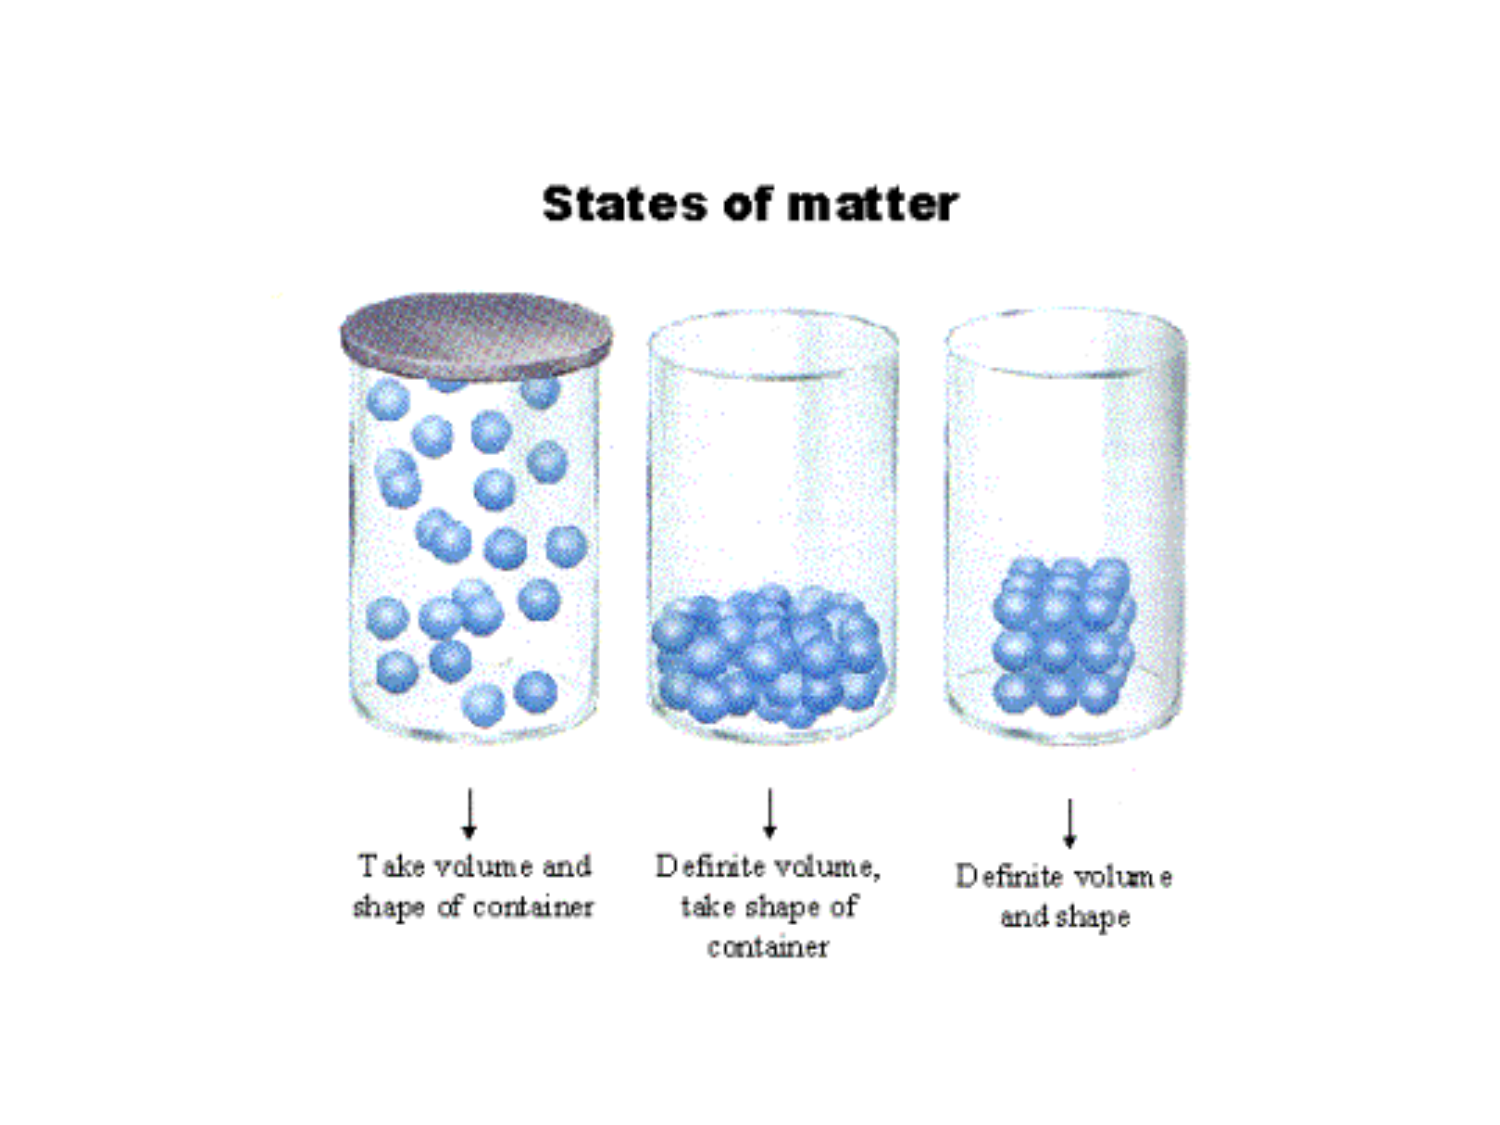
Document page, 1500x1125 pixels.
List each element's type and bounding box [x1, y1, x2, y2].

picture [149, 99, 1351, 1001]
